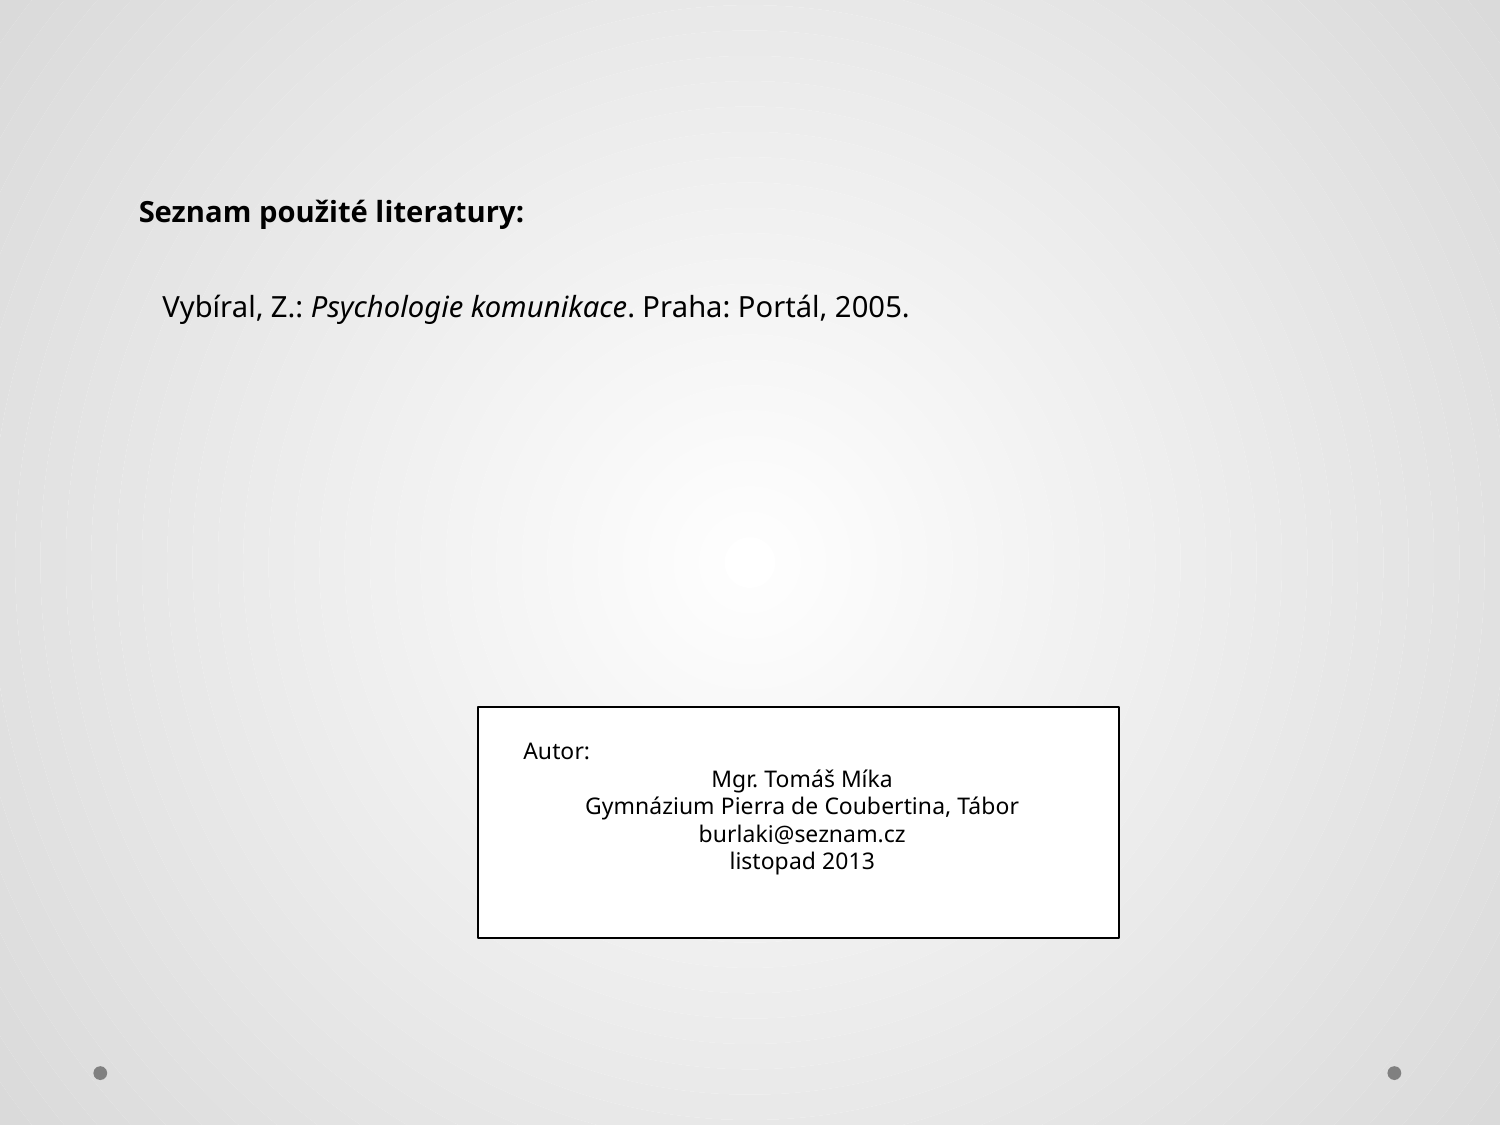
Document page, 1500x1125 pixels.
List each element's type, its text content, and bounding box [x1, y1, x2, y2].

text_box Seznam použité literatury: [125, 187, 853, 236]
text_box Vybíral, Z.: Psychologie komunikace. Praha: Portál, 2005. [148, 281, 1375, 652]
text_box Autor: Mgr. Tomáš Míka Gymnázium Pierra de Coubertina, Tábor burlaki@seznam.cz listopad 2013 [509, 730, 1095, 881]
text_box [477, 707, 1120, 938]
